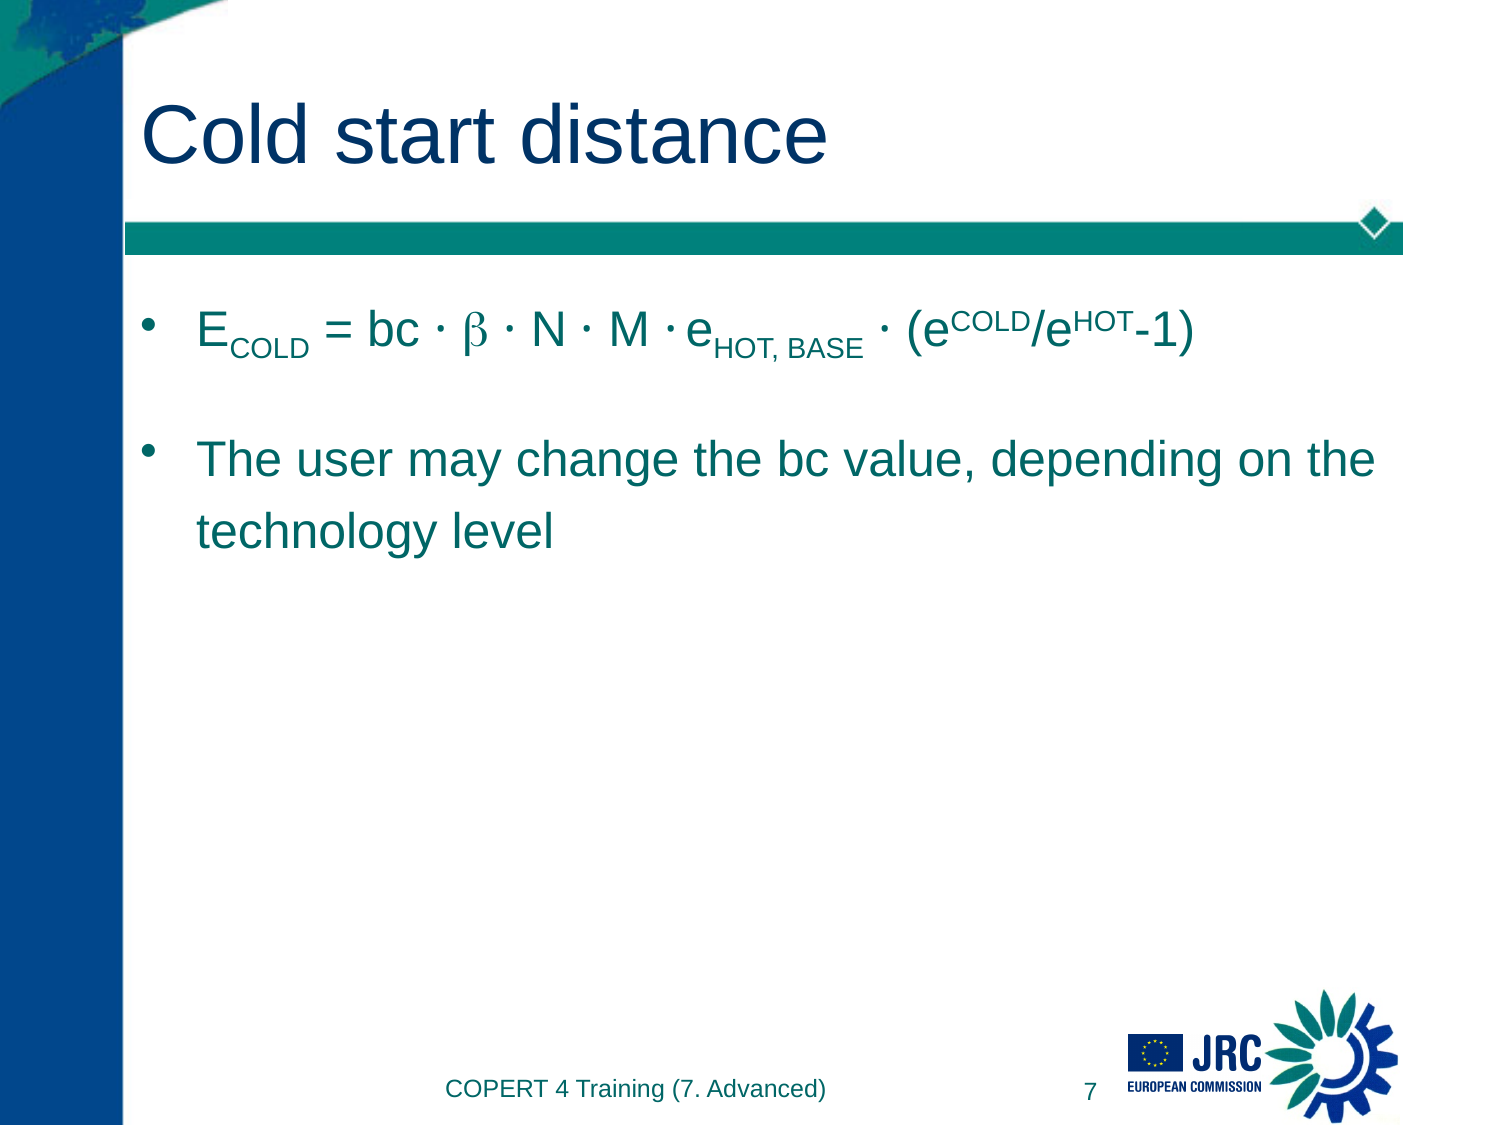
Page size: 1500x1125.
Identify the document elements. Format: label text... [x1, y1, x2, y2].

picture [1128, 1034, 1261, 1092]
slide_number 7 [987, 1062, 1113, 1113]
picture [1262, 987, 1400, 1125]
title Cold start distance [124, 33, 1401, 188]
list ECOLD = bc ·  · N · M · eHOT, BASE · (eCOLD/eHOT-1) The user may change the bc value, depending on the technology level [124, 274, 1401, 963]
picture [0, 0, 1403, 1125]
footer COPERT 4 Training (7. Advanced) [324, 1062, 948, 1110]
